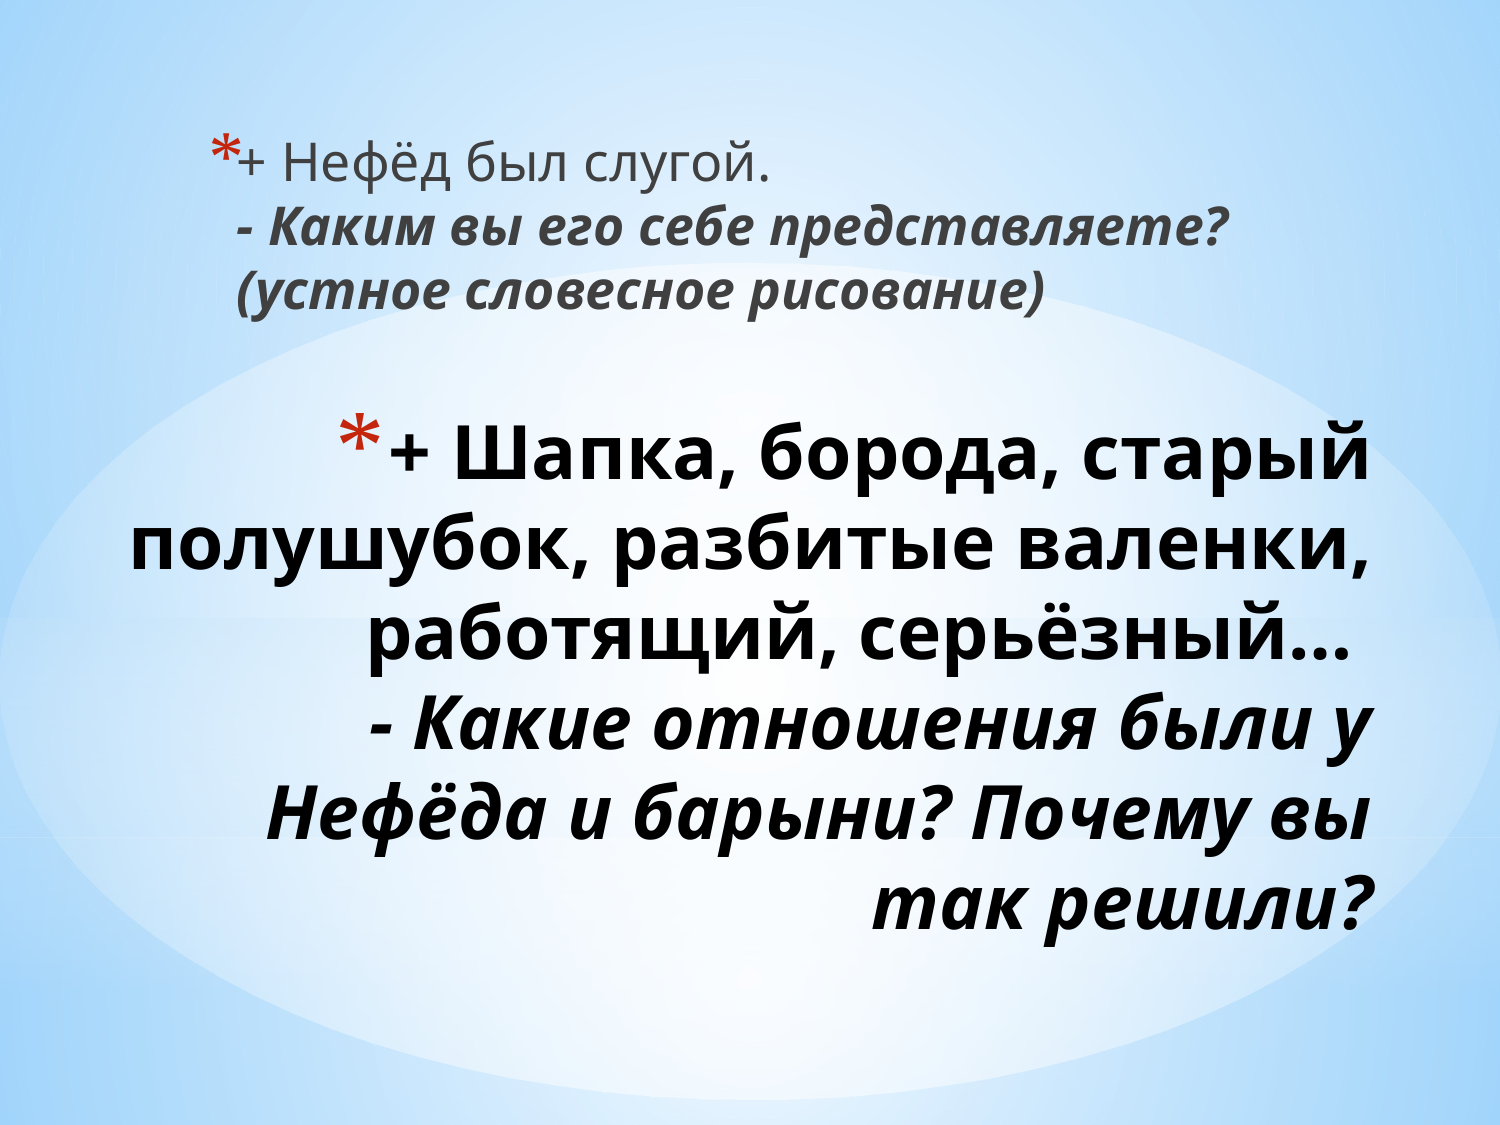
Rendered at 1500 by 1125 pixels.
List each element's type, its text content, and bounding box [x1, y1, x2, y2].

list + Нефёд был слугой. - Каким вы его себе представляете? (устное словесное рисование) [187, 120, 1400, 409]
title + Шапка, борода, старый полушубок, разбитые валенки, работящий, серьёзный… - Какие отношения были у Нефёда и барыни? Почему вы так решили? [29, 397, 1388, 882]
